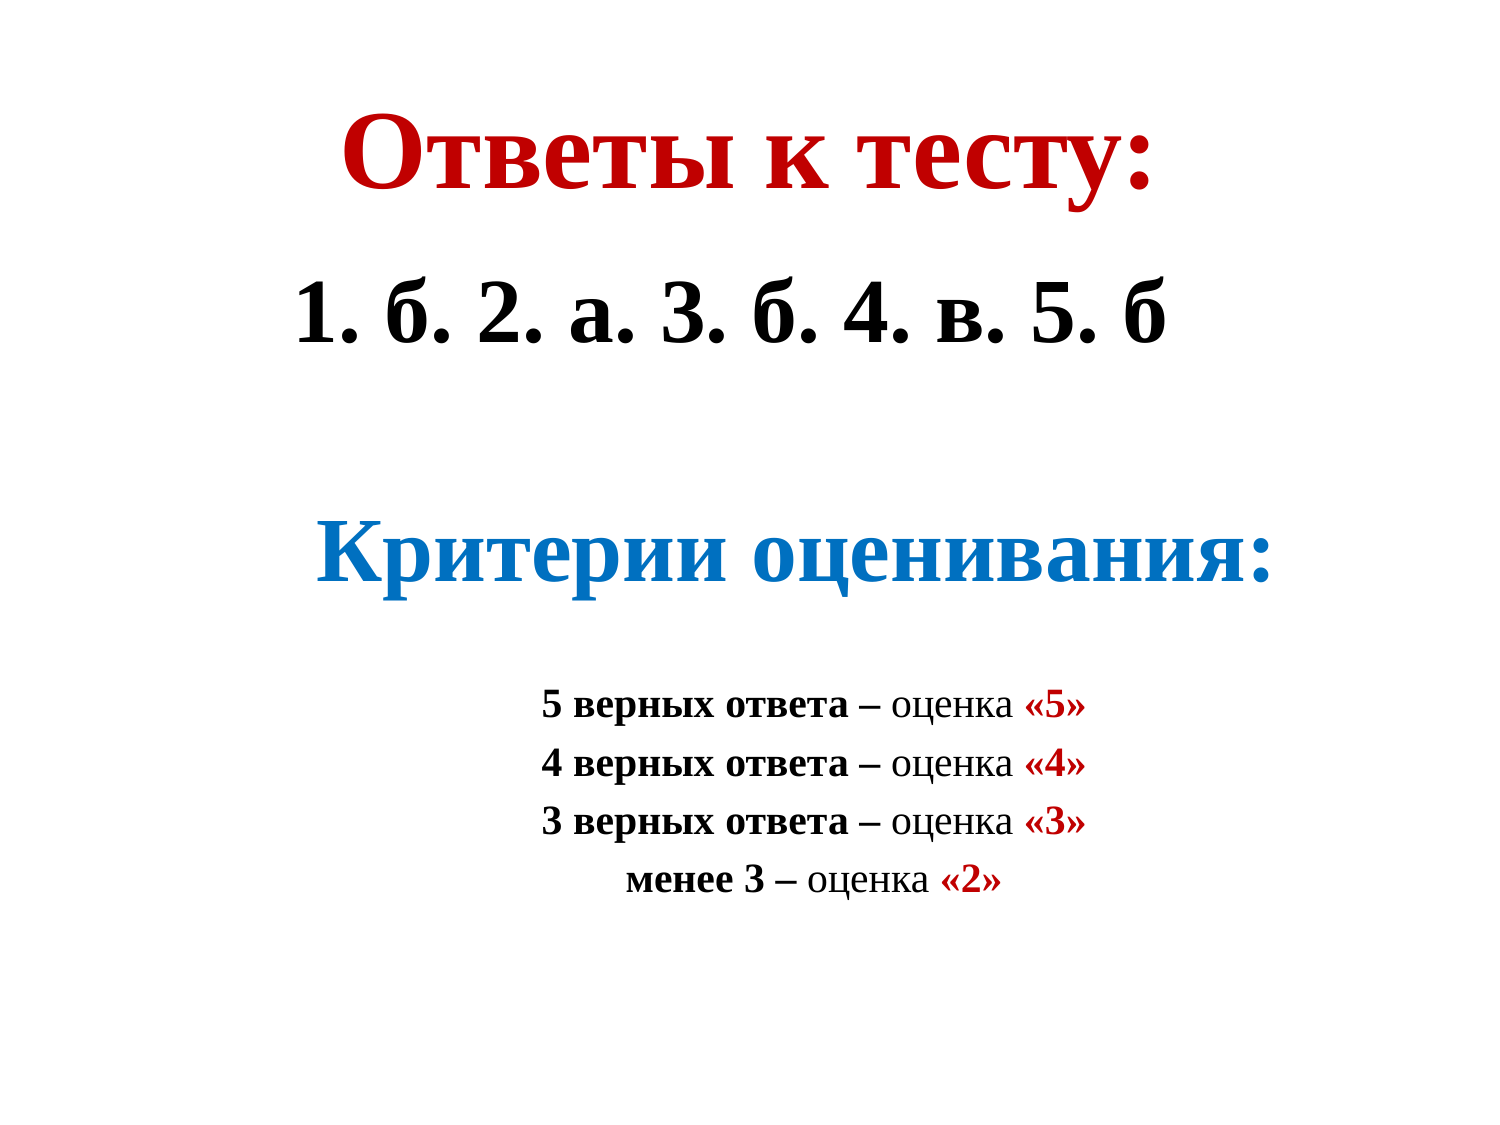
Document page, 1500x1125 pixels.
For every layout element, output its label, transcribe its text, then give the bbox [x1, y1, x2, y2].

text_box 5 верных ответа – оценка «5» 4 верных ответа – оценка «4» 3 верных ответа – оценка «3» менее 3 – оценка «2» [289, 668, 1340, 929]
text_box Критерии оценивания: [159, 479, 1435, 610]
subtitle 1. б. 2. а. 3. б. 4. в. 5. б [206, 243, 1257, 362]
title Ответы к тесту: [112, 78, 1388, 209]
